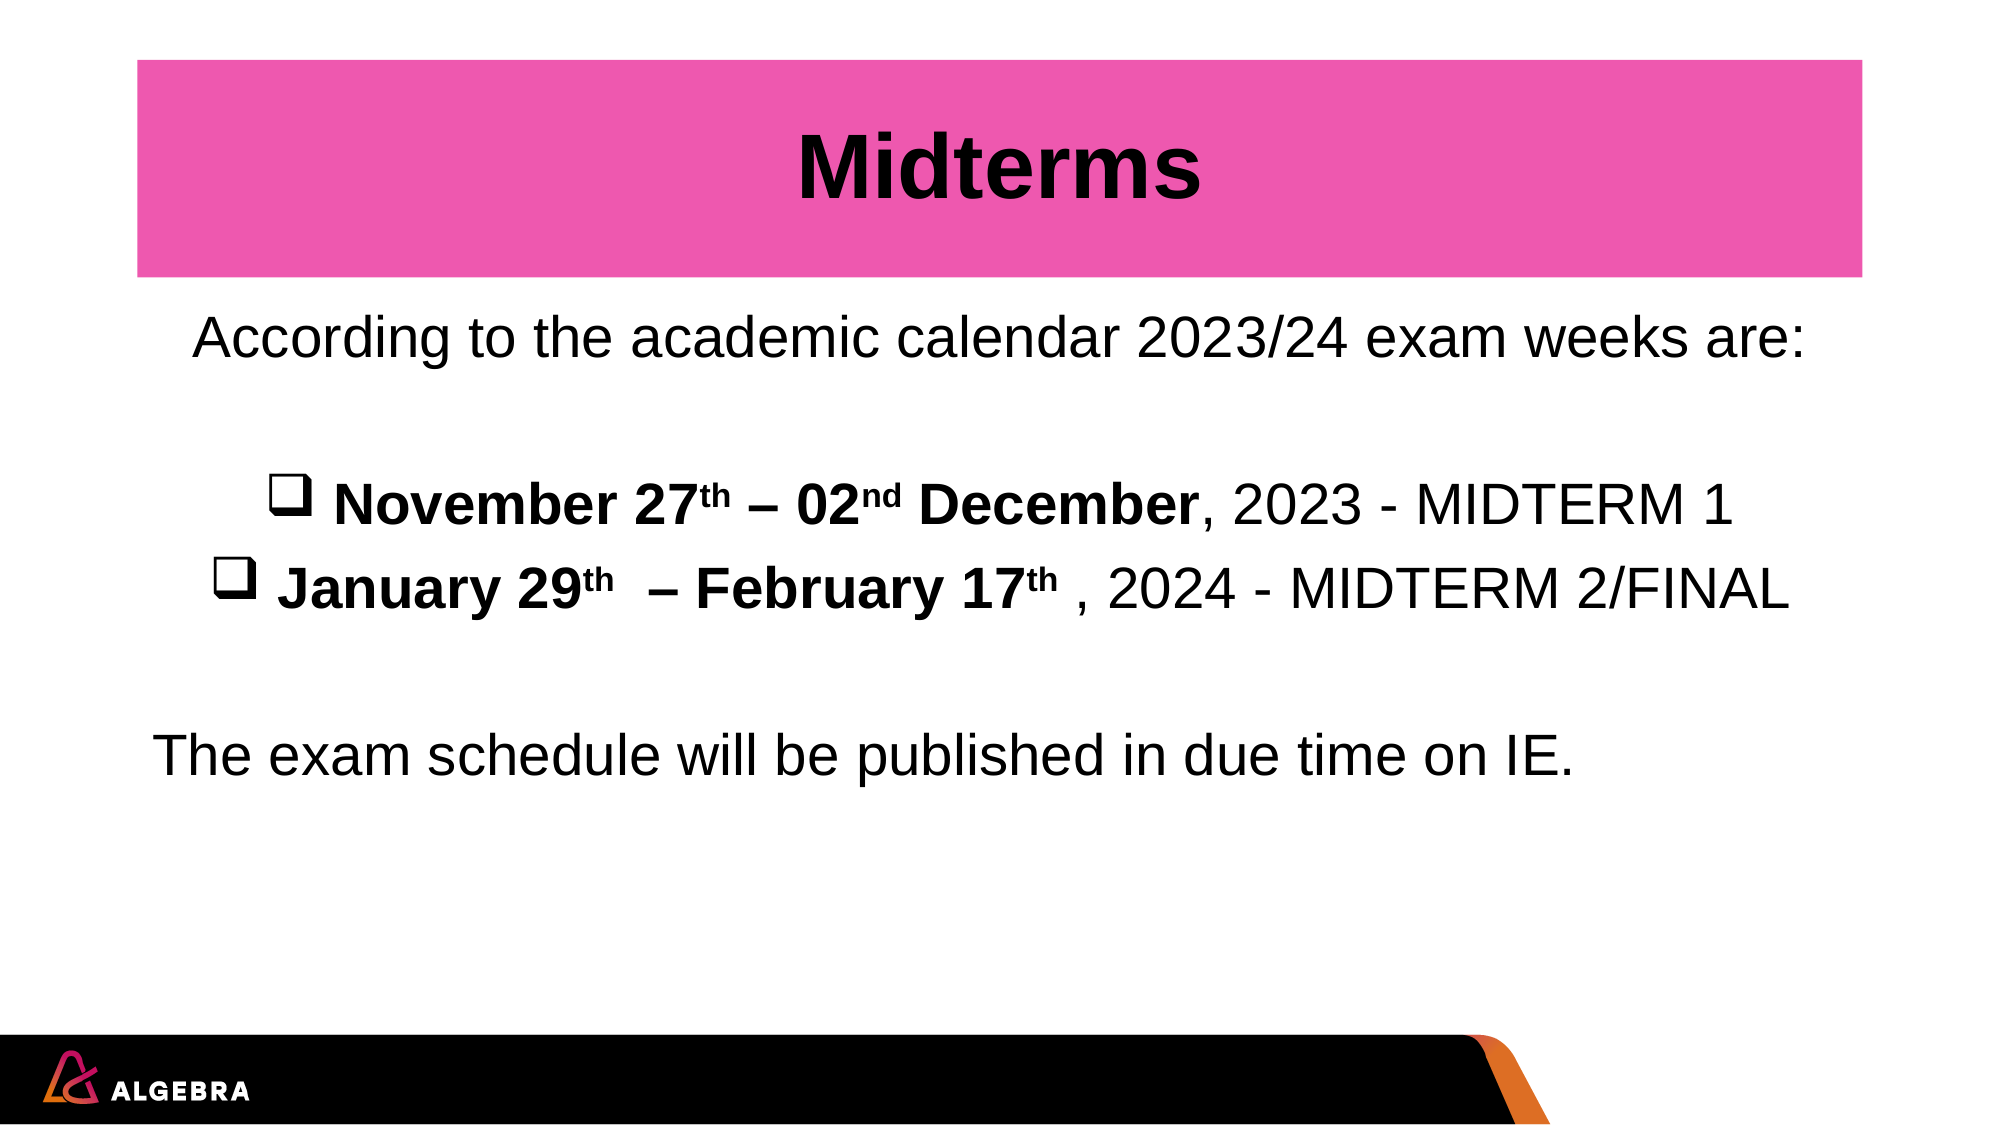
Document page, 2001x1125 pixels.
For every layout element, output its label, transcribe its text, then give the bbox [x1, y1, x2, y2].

list According to the academic calendar 2023/24 exam weeks are: November 27th – 02nd December, 2023 - MIDTERM 1 January 29th – February 17th , 2024 - MIDTERM 2/FINAL The exam schedule will be published in due time on IE. [137, 299, 1863, 1014]
picture [0, 1034, 1733, 1125]
title Midterms [137, 59, 1863, 278]
